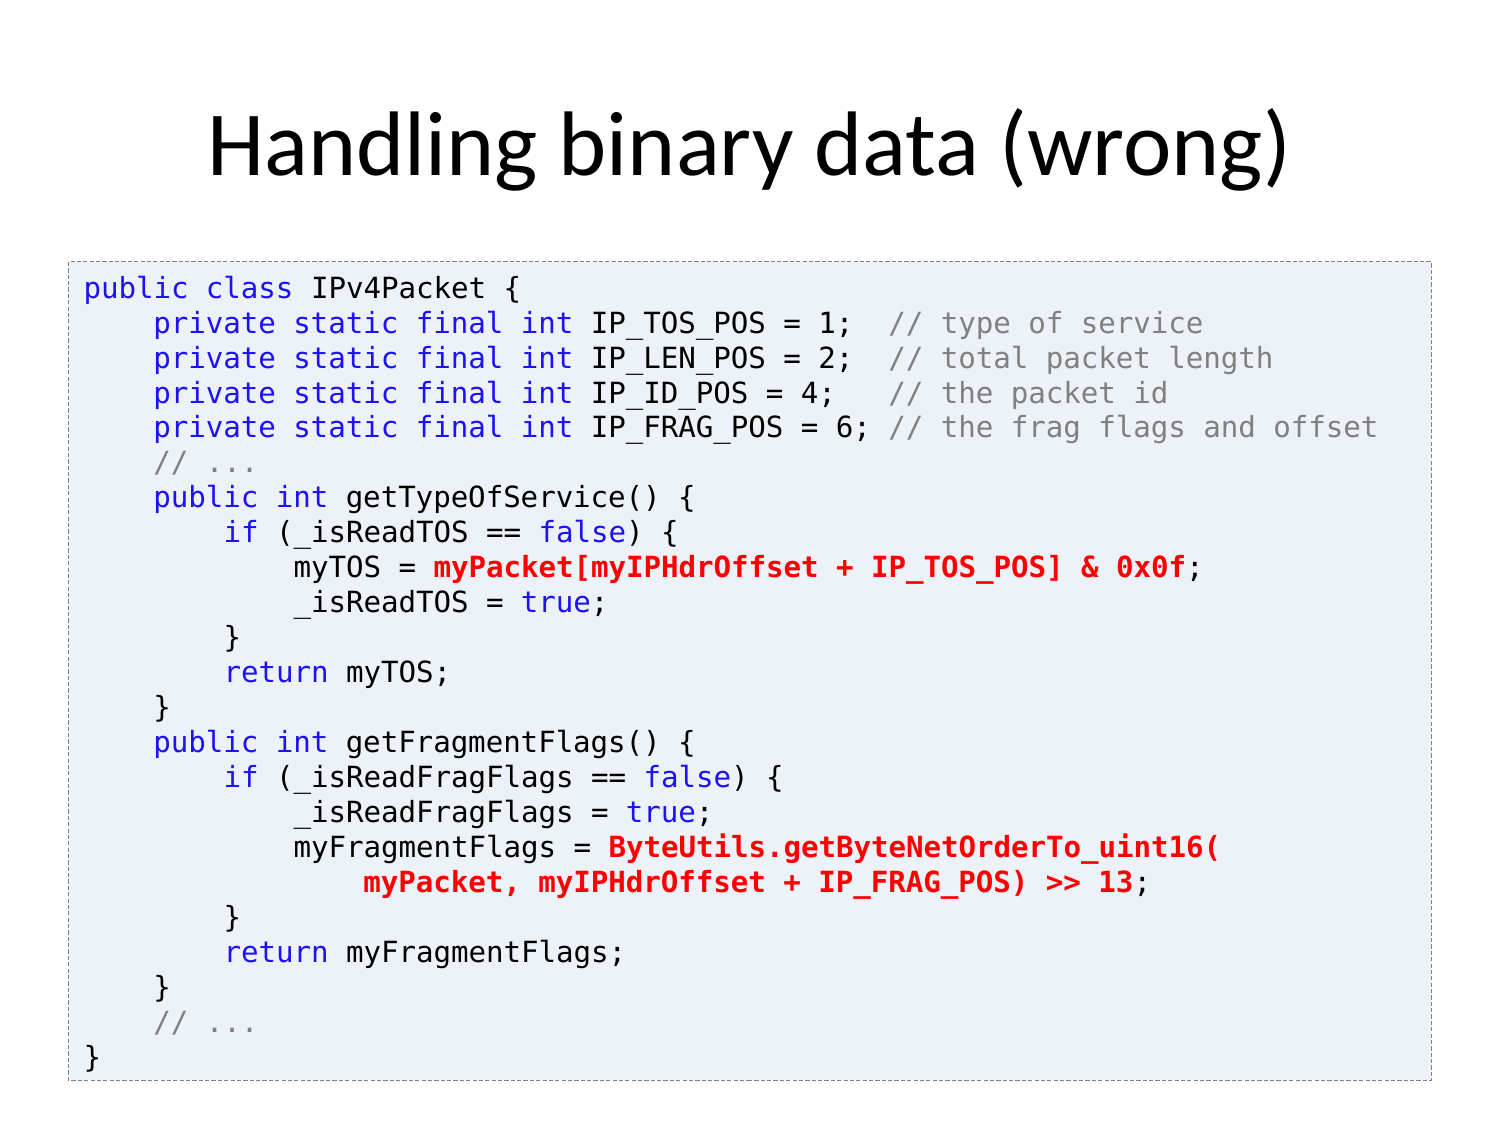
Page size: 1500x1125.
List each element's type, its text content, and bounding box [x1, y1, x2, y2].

title Handling binary data (wrong) [75, 45, 1425, 233]
text_box public class IPv4Packet { private static final int IP_TOS_POS = 1; // type of service private static final int IP_LEN_POS = 2; // total packet length private static final int IP_ID_POS = 4; // the packet id private static final int IP_FRAG_POS = 6; // the frag flags and offset // ... public int getTypeOfService() { if (_isReadTOS == false) { myTOS = myPacket[myIPHdrOffset + IP_TOS_POS] & 0x0f; _isReadTOS = true; } return myTOS; } public int getFragmentFlags() { if (_isReadFragFlags == false) { _isReadFragFlags = true; myFragmentFlags = ByteUtils.getByteNetOrderTo_uint16( myPacket, myIPHdrOffset + IP_FRAG_POS) >> 13; } return myFragmentFlags; } // ... } [68, 261, 1432, 1081]
